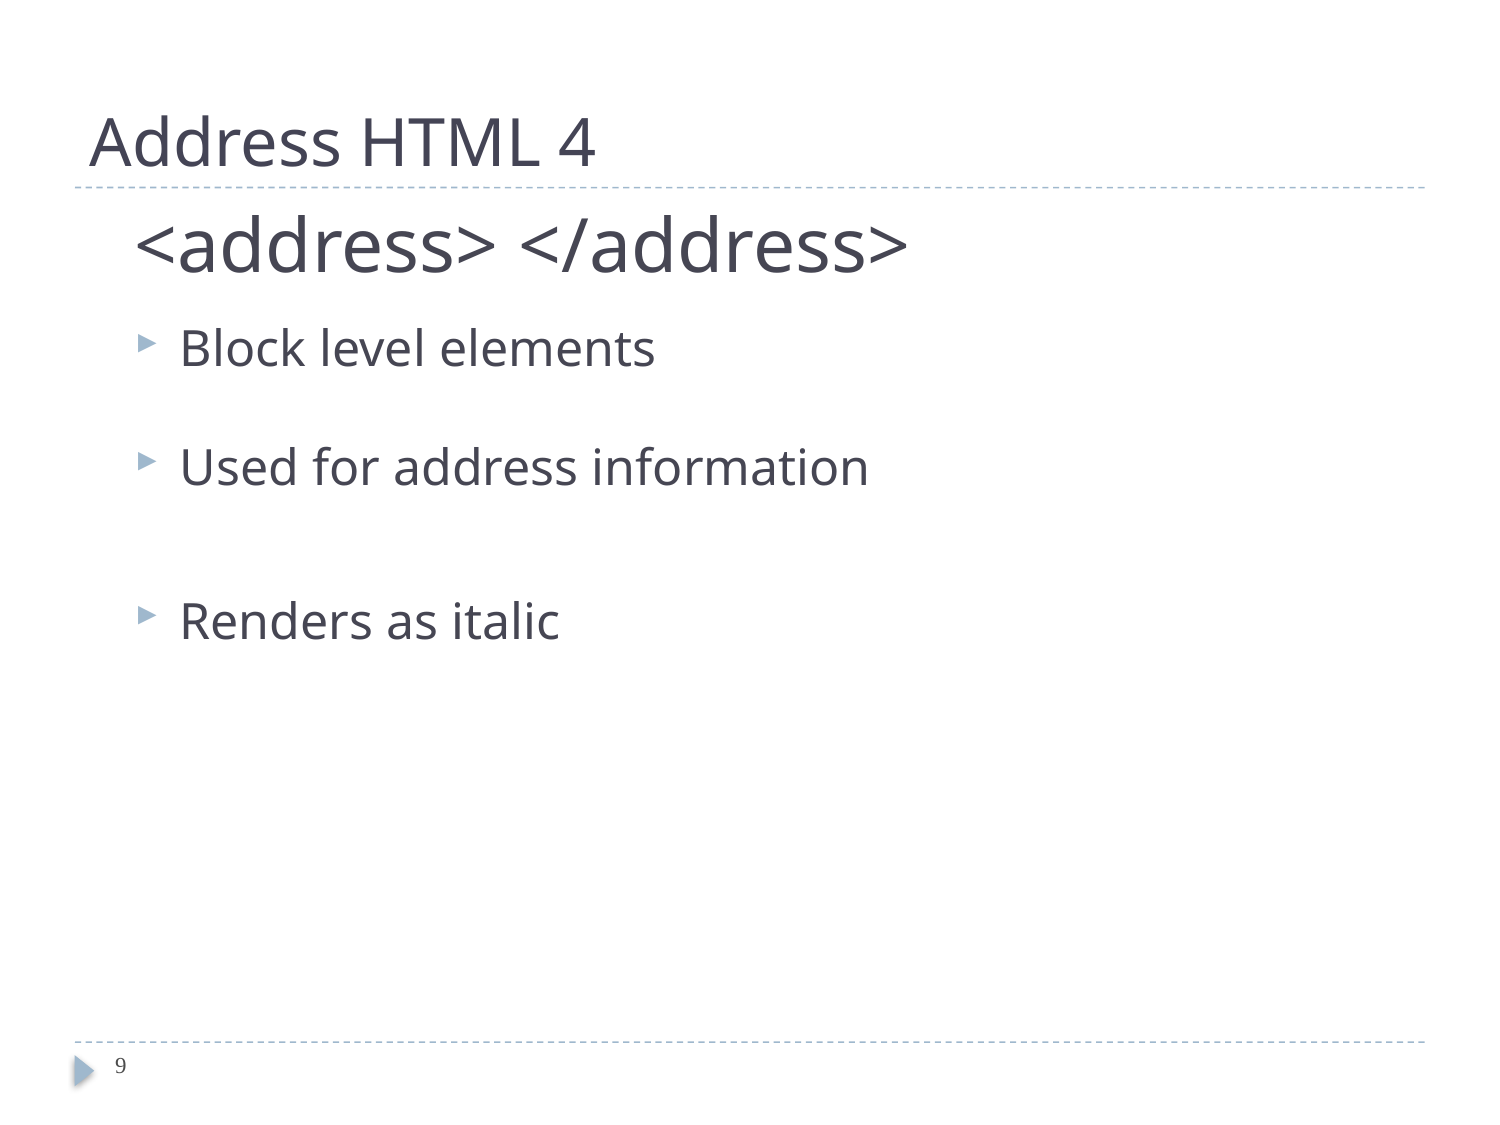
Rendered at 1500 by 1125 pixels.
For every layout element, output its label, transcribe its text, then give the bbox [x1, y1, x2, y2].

title Address HTML 4 [75, 24, 1425, 188]
list <address> </address> Block level elements Used for address information Renders as italic [75, 200, 1425, 1010]
slide_number 9 [100, 1042, 426, 1103]
